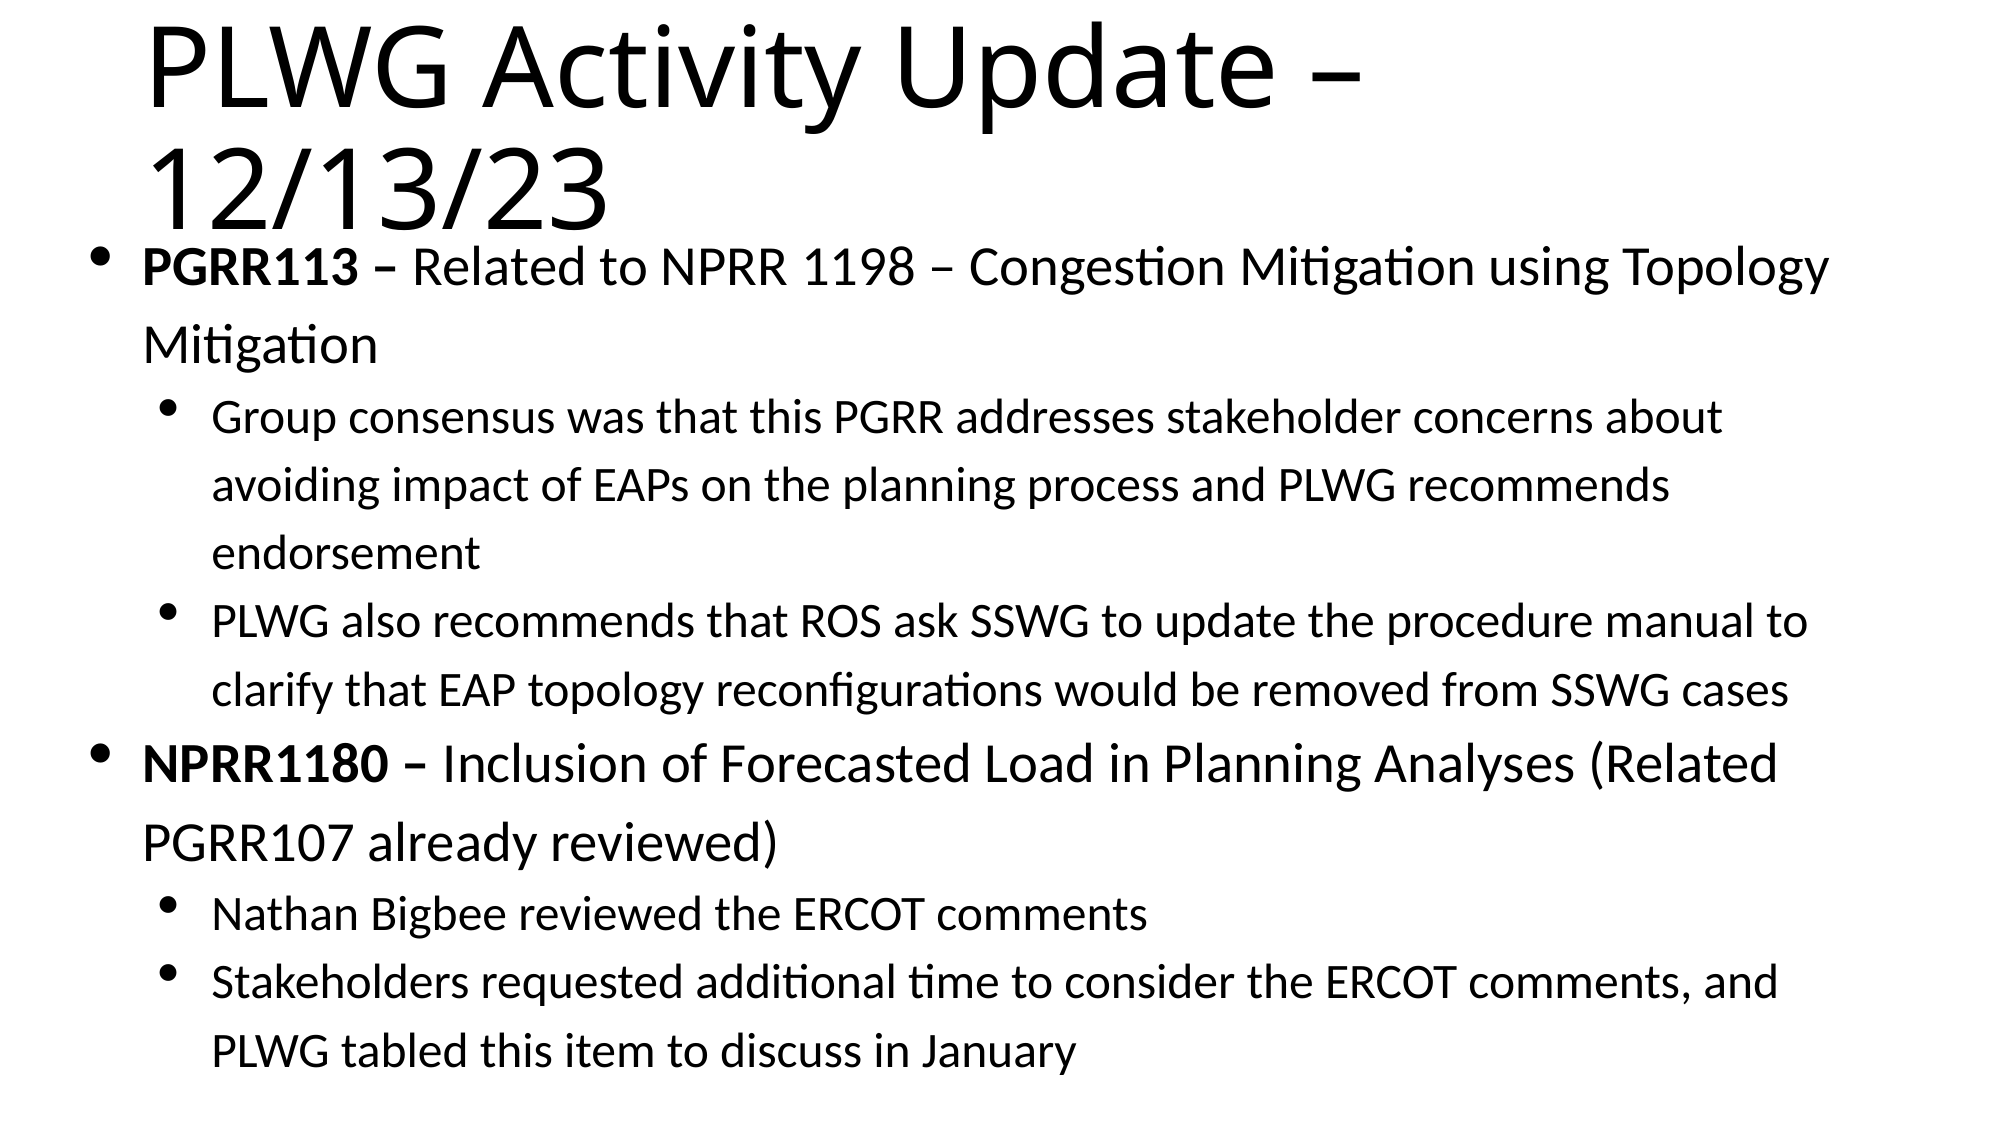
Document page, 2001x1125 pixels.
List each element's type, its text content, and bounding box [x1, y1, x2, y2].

title PLWG Activity Update – 12/13/23 [128, 23, 1854, 211]
list PGRR113 – Related to NPRR 1198 – Congestion Mitigation using Topology Mitigation Group consensus was that this PGRR addresses stakeholder concerns about avoiding impact of EAPs on the planning process and PLWG recommends endorsement PLWG also recommends that ROS ask SSWG to update the procedure manual to clarify that EAP topology reconfigurations would be removed from SSWG cases NPRR1180 – Inclusion of Forecasted Load in Planning Analyses (Related PGRR107 already reviewed) Nathan Bigbee reviewed the ERCOT comments Stakeholders requested additional time to consider the ERCOT comments, and PLWG tabled this item to discuss in January [75, 211, 1872, 1102]
